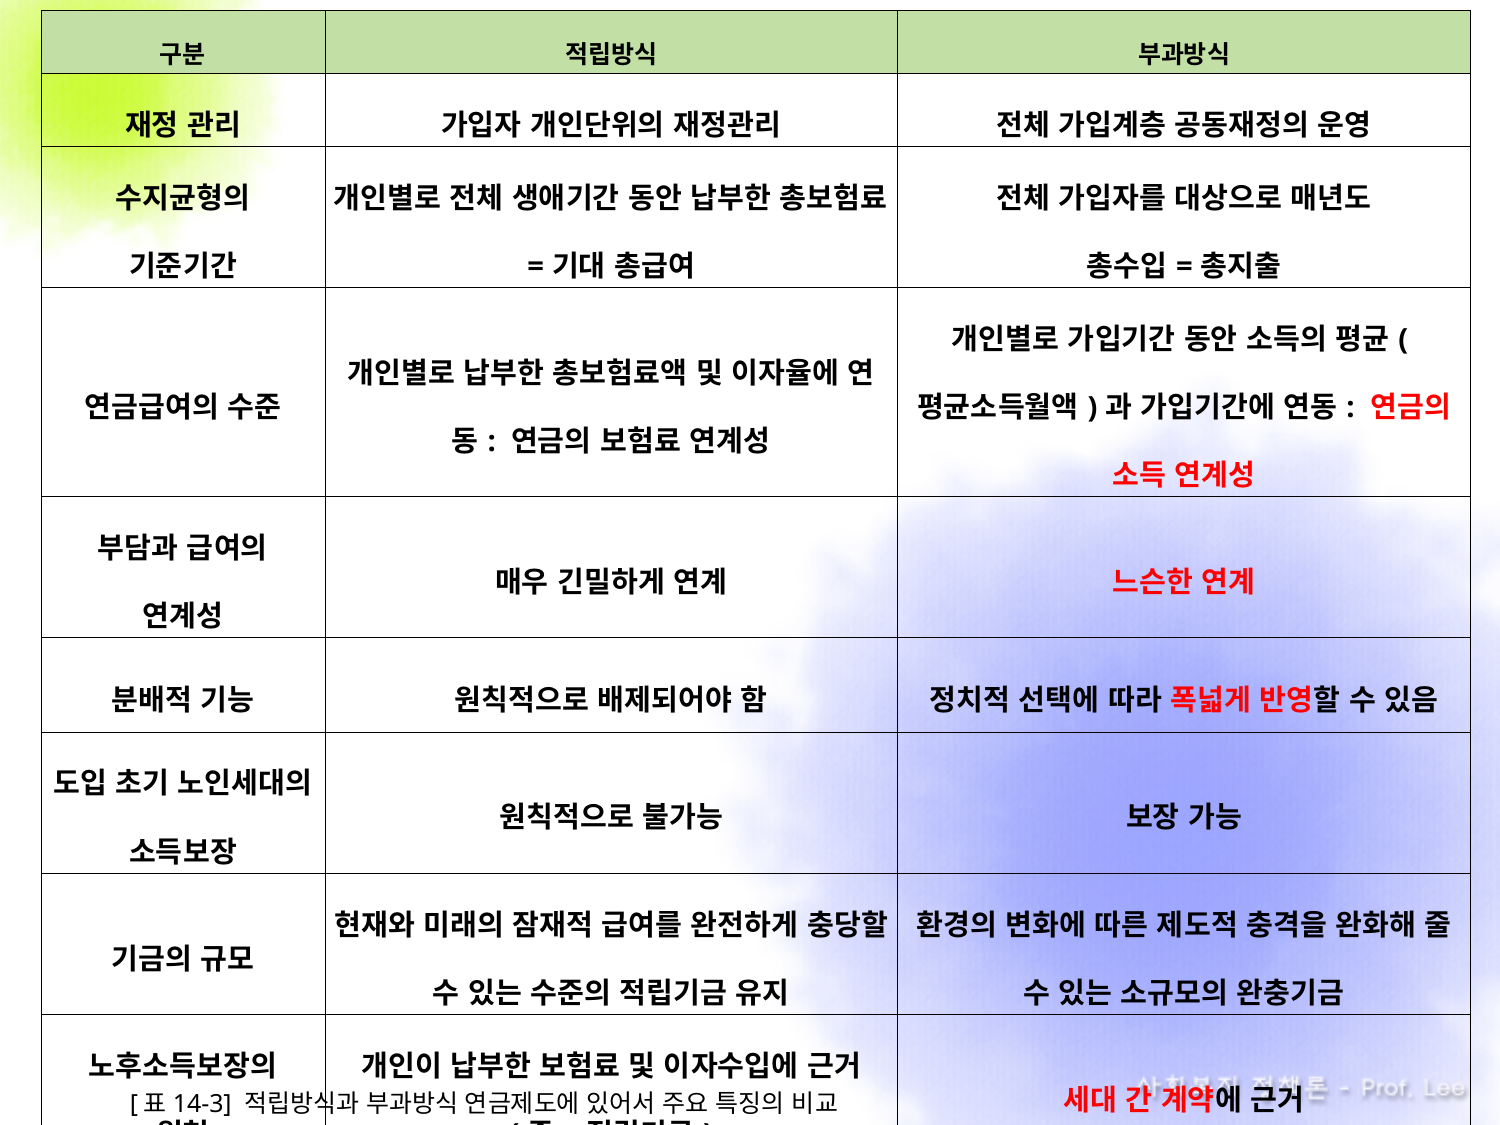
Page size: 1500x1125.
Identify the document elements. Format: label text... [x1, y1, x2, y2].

table_cell 도입 초기 노인세대의 소득보장 [42, 733, 325, 873]
table_cell 전체 가입자를 대상으로 매년도 총수입=총지출 [898, 147, 1470, 287]
table_cell 개인별로 납부한 총보험료액 및 이자율에 연동: 연금의 보험료 연계성 [326, 288, 897, 496]
table_cell 현재와 미래의 잠재적 급여를 완전하게 충당할 수 있는 수준의 적립기금 유지 [326, 874, 897, 1014]
table_cell 분배적 기능 [42, 638, 325, 732]
table_cell 부담과 급여의 연계성 [42, 497, 325, 637]
table_cell 개인별로 가입기간 동안 소득의 평균(평균소득월액)과 가입기간에 연동: 연금의 소득 연계성 [898, 288, 1470, 496]
table_cell 기금의 규모 [42, 874, 325, 1014]
table_cell 느슨한 연계 [898, 497, 1470, 637]
table_cell 전체 가입계층 공동재정의 운영 [898, 74, 1470, 146]
table_cell 원칙적으로 불가능 [326, 733, 897, 873]
table_cell 정치적 선택에 따라 폭넓게 반영할 수 있음 [898, 638, 1470, 732]
table_cell 개인별로 전체 생애기간 동안 납부한 총보험료=기대 총급여 [326, 147, 897, 287]
table_cell 환경의 변화에 따른 제도적 충격을 완화해 줄 수 있는 소규모의 완충기금 [898, 874, 1470, 1014]
table_cell 연금급여의 수준 [42, 288, 325, 496]
text_box [표14-3] 적립방식과 부과방식 연금제도에 있어서 주요 특징의 비교 [114, 1079, 854, 1125]
table_cell 가입자 개인단위의 재정관리 [326, 74, 897, 146]
table_cell 개인이 납부한 보험료 및 이자수입에 근거 (즉, 적립기금) [326, 1015, 897, 1125]
table_cell 매우 긴밀하게 연계 [326, 497, 897, 637]
table_header 구분 [42, 11, 325, 73]
table_cell 노후소득보장의 원천 [42, 1015, 325, 1125]
table_header 부과방식 [898, 11, 1470, 73]
table_cell 재정 관리 [42, 74, 325, 146]
picture [0, 0, 1500, 1125]
table_cell 원칙적으로 배제되어야 함 [326, 638, 897, 732]
table_cell 보장 가능 [898, 733, 1470, 873]
table_cell 수지균형의 기준기간 [42, 147, 325, 287]
table_header 적립방식 [326, 11, 897, 73]
table_cell 세대 간 계약에 근거 [898, 1015, 1470, 1125]
